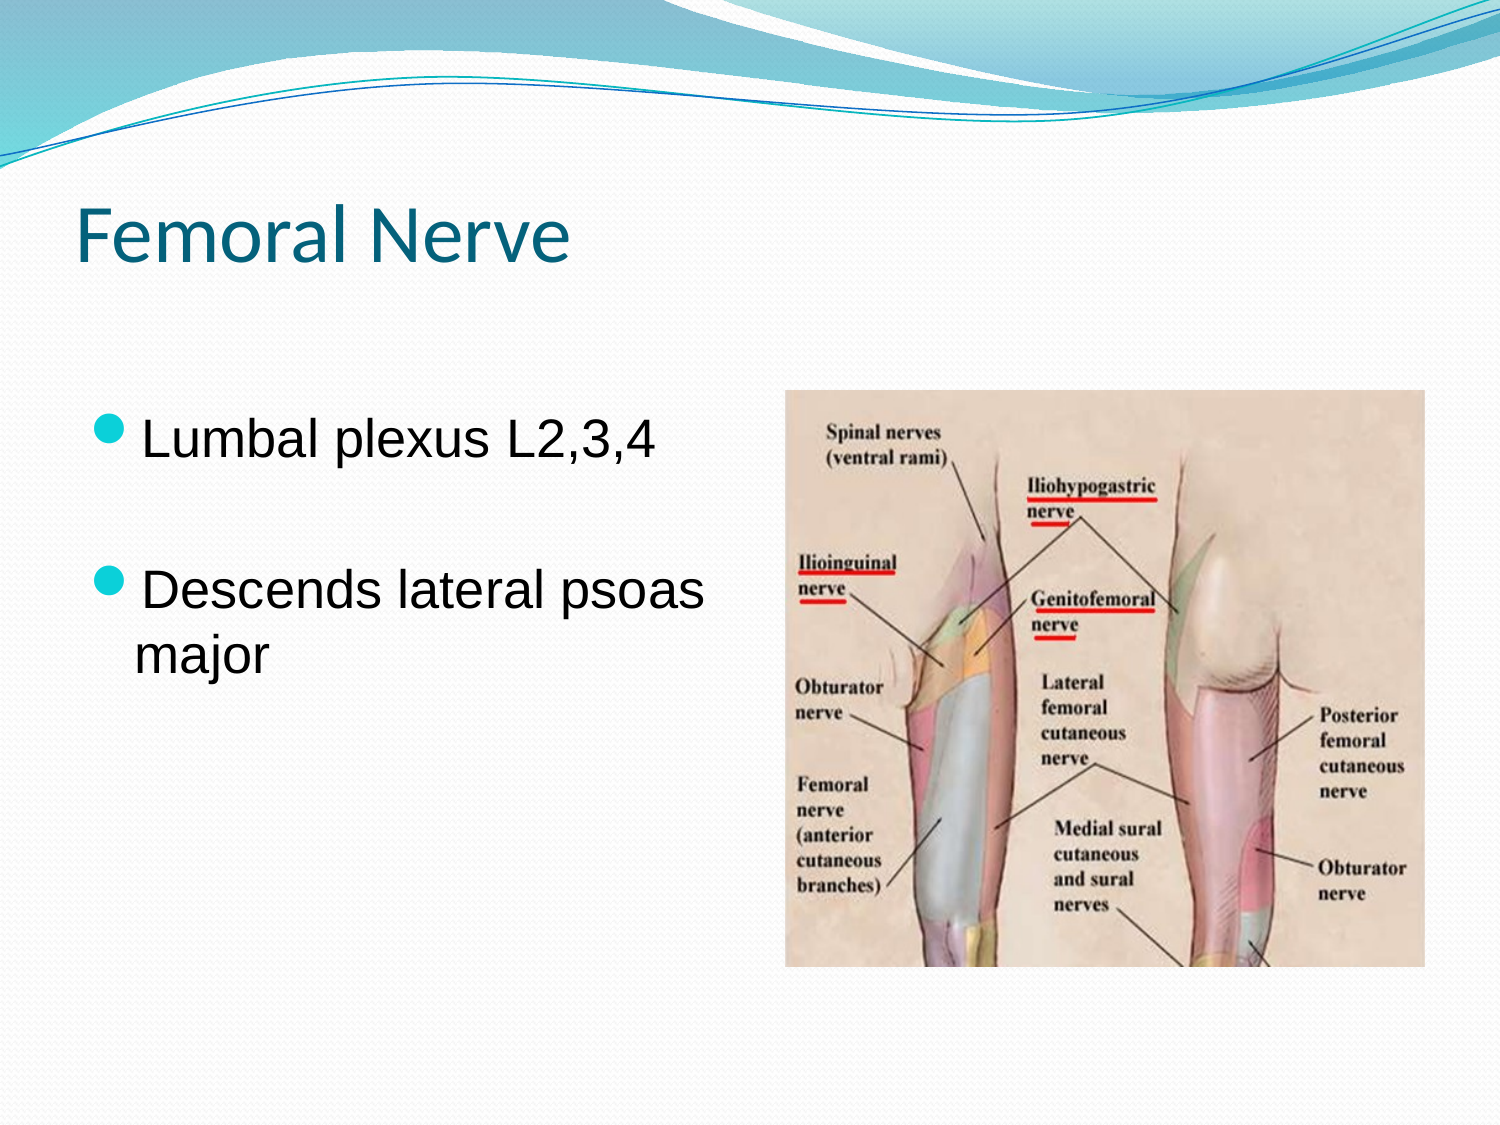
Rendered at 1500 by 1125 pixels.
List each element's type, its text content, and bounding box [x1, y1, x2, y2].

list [785, 390, 1426, 967]
title Femoral Nerve [75, 115, 1425, 279]
list Lumbal plexus L2,3,4 Descends lateral psoas major [75, 314, 738, 1043]
